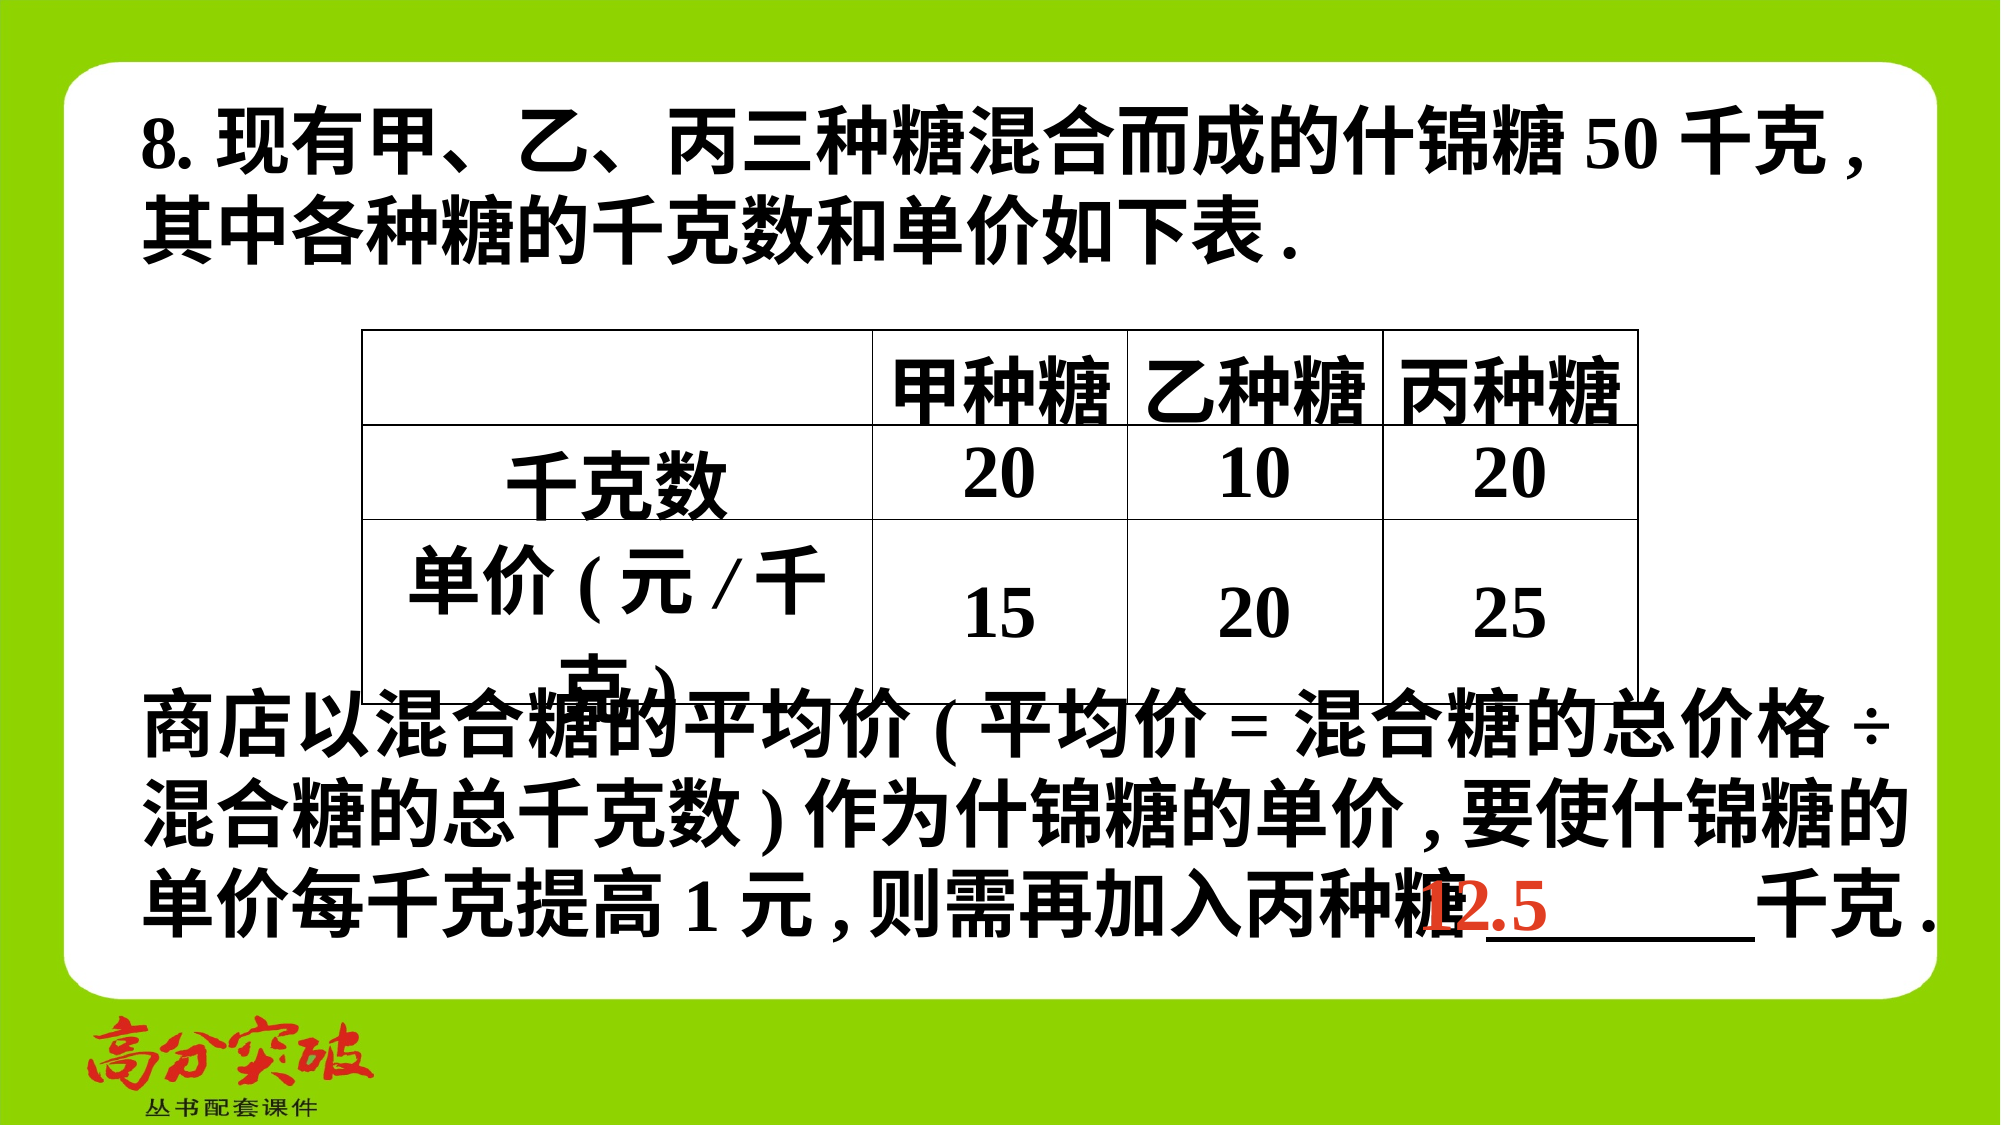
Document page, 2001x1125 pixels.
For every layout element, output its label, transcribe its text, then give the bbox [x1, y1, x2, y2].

table_cell 10 [1128, 426, 1382, 519]
table_cell 20 [873, 426, 1127, 519]
table_cell 千克数 [363, 426, 872, 519]
table_header [363, 331, 872, 424]
table_cell 15 [873, 520, 1127, 668]
table_cell 25 [1384, 520, 1637, 668]
text_box 8.现有甲、乙、丙三种糖混合而成的什锦糖50千克,其中各种糖的千克数和单价如下表. [125, 85, 1898, 281]
table_cell 20 [1384, 426, 1637, 519]
table_header 甲种糖 [873, 331, 1127, 424]
table_header 乙种糖 [1128, 331, 1382, 424]
table_cell 20 [1128, 520, 1382, 668]
text_box 12.5 [1402, 847, 1564, 953]
picture [0, 0, 2001, 1125]
table_cell 单价(元/千克) [363, 520, 872, 668]
table_header 丙种糖 [1384, 331, 1637, 424]
text_box 商店以混合糖的平均价(平均价=混合糖的总价格÷混合糖的总千克数)作为什锦糖的单价,要使什锦糖的单价每千克提高1元,则需再加入丙种糖 千克. [125, 668, 1926, 954]
